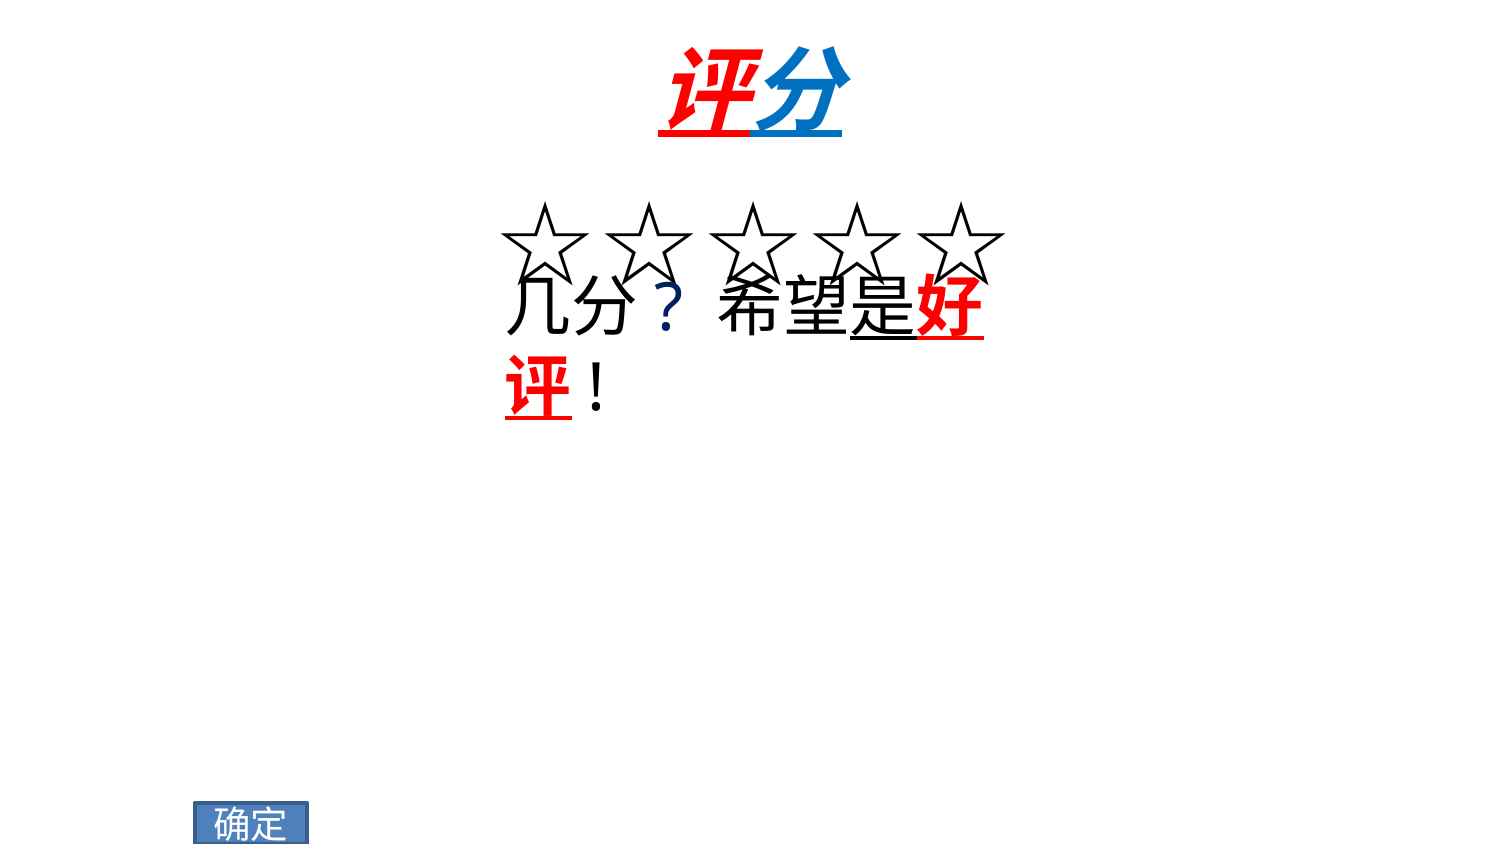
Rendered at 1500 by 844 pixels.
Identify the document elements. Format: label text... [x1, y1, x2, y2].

text_box 几分? 希望是好评! [490, 256, 1058, 432]
title 评分 [0, 0, 1500, 174]
list ☆☆☆☆☆ [478, 161, 1046, 348]
text_box 确定 [193, 801, 309, 844]
